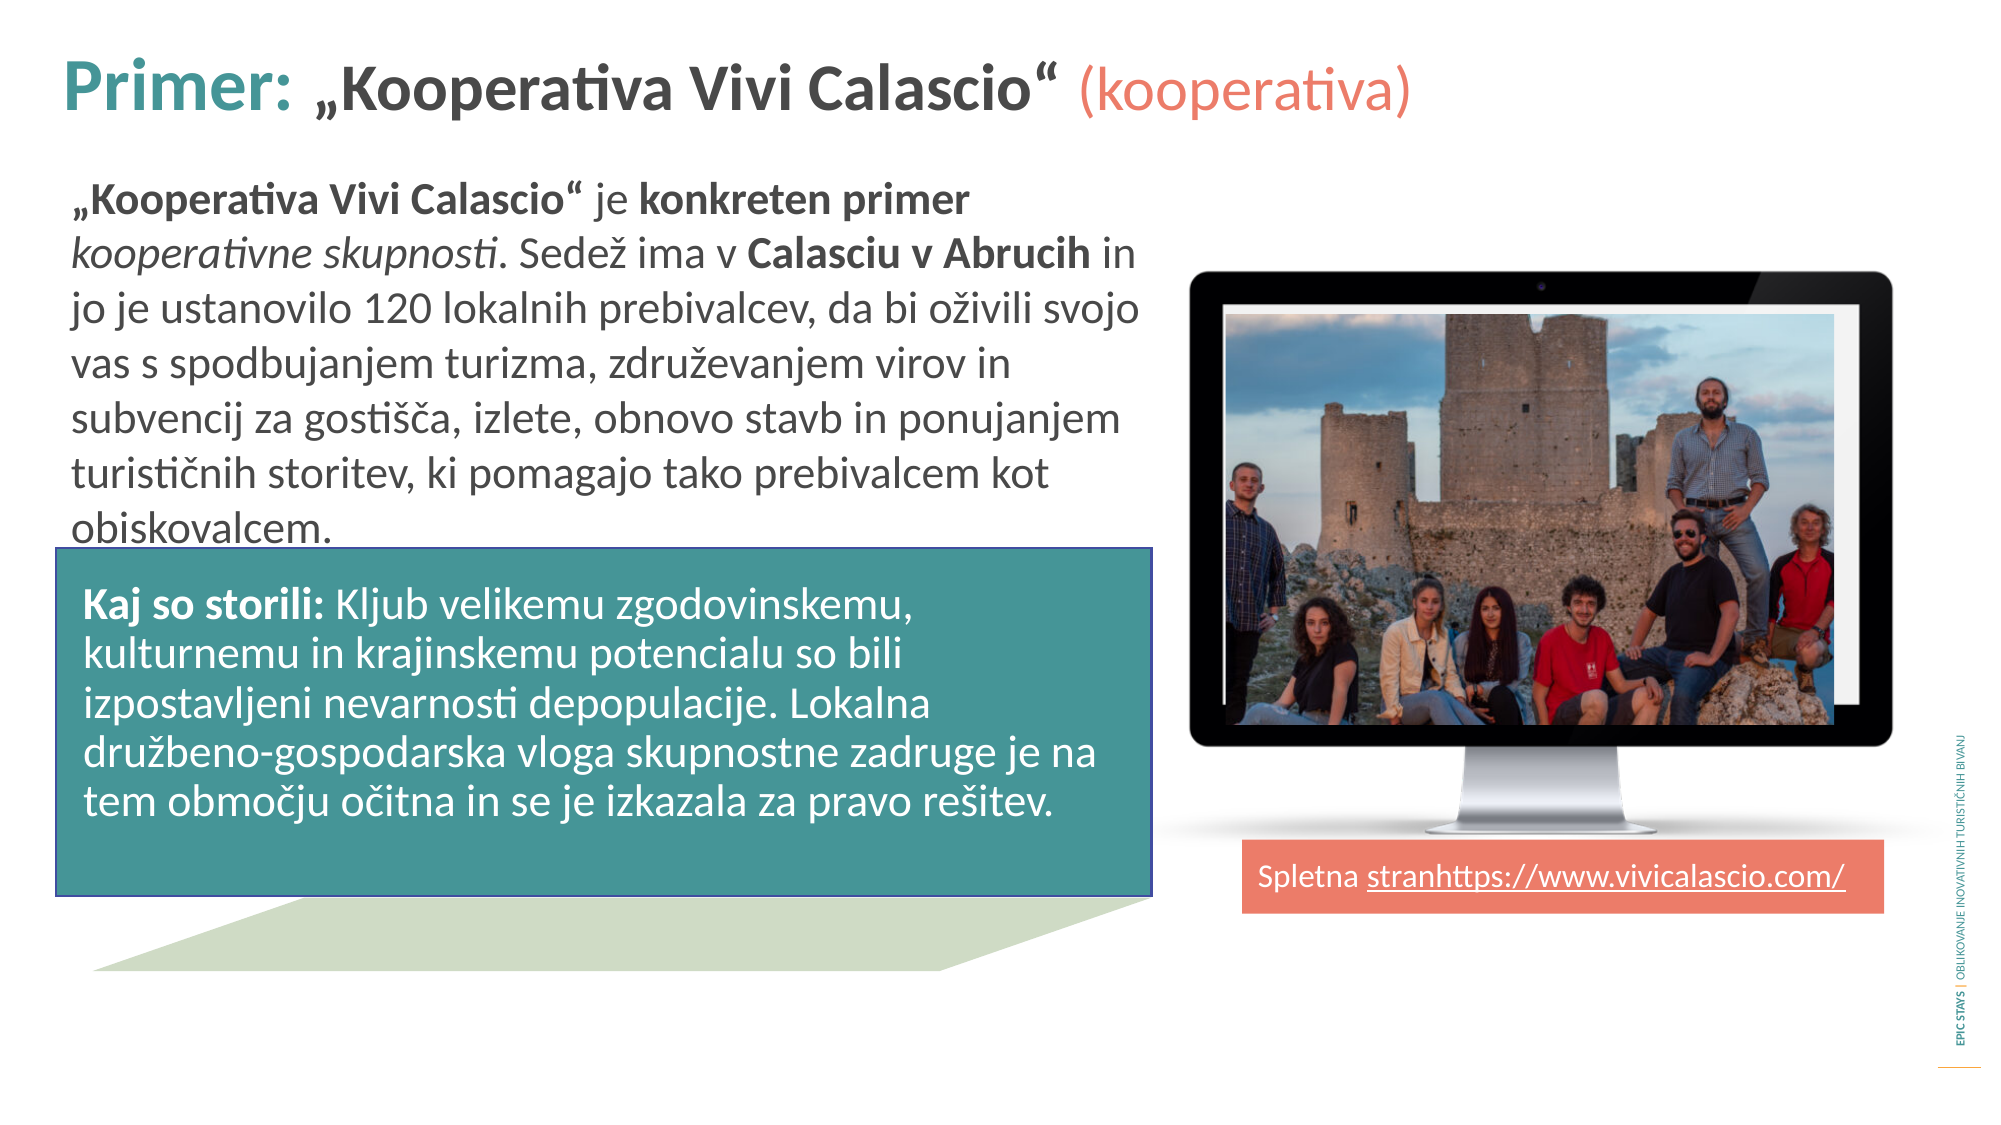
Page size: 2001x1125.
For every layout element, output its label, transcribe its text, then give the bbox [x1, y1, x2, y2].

text_box Primer: „Kooperativa Vivi Calascio“ (kooperativa) [48, 27, 1864, 160]
text_box [55, 561, 1153, 897]
picture [1153, 233, 1991, 887]
text_box [92, 897, 1152, 973]
text_box Spletna stranhttps://www.vivicalascio.com/ [1243, 839, 1908, 914]
text_box „Kooperativa Vivi Calascio“ je konkreten primer kooperativne skupnosti. Sedež ima v Calasciu v Abrucih in jo je ustanovilo 120 lokalnih prebivalcev, da bi oživili svojo vas s spodbujanjem turizma, združevanjem virov in subvencij za gostišča, izlete, obnovo stavb in ponujanjem turističnih storitev, ki pomagajo tako prebivalcem kot obiskovalcem. [55, 160, 1195, 561]
text_box Kaj so storili: Kljub velikemu zgodovinskemu, kulturnemu in krajinskemu potencialu so bili izpostavljeni nevarnosti depopulacije. Lokalna družbeno-gospodarska vloga skupnostne zadruge je na tem območju očitna in se je izkazala za pravo rešitev. [68, 572, 1118, 822]
